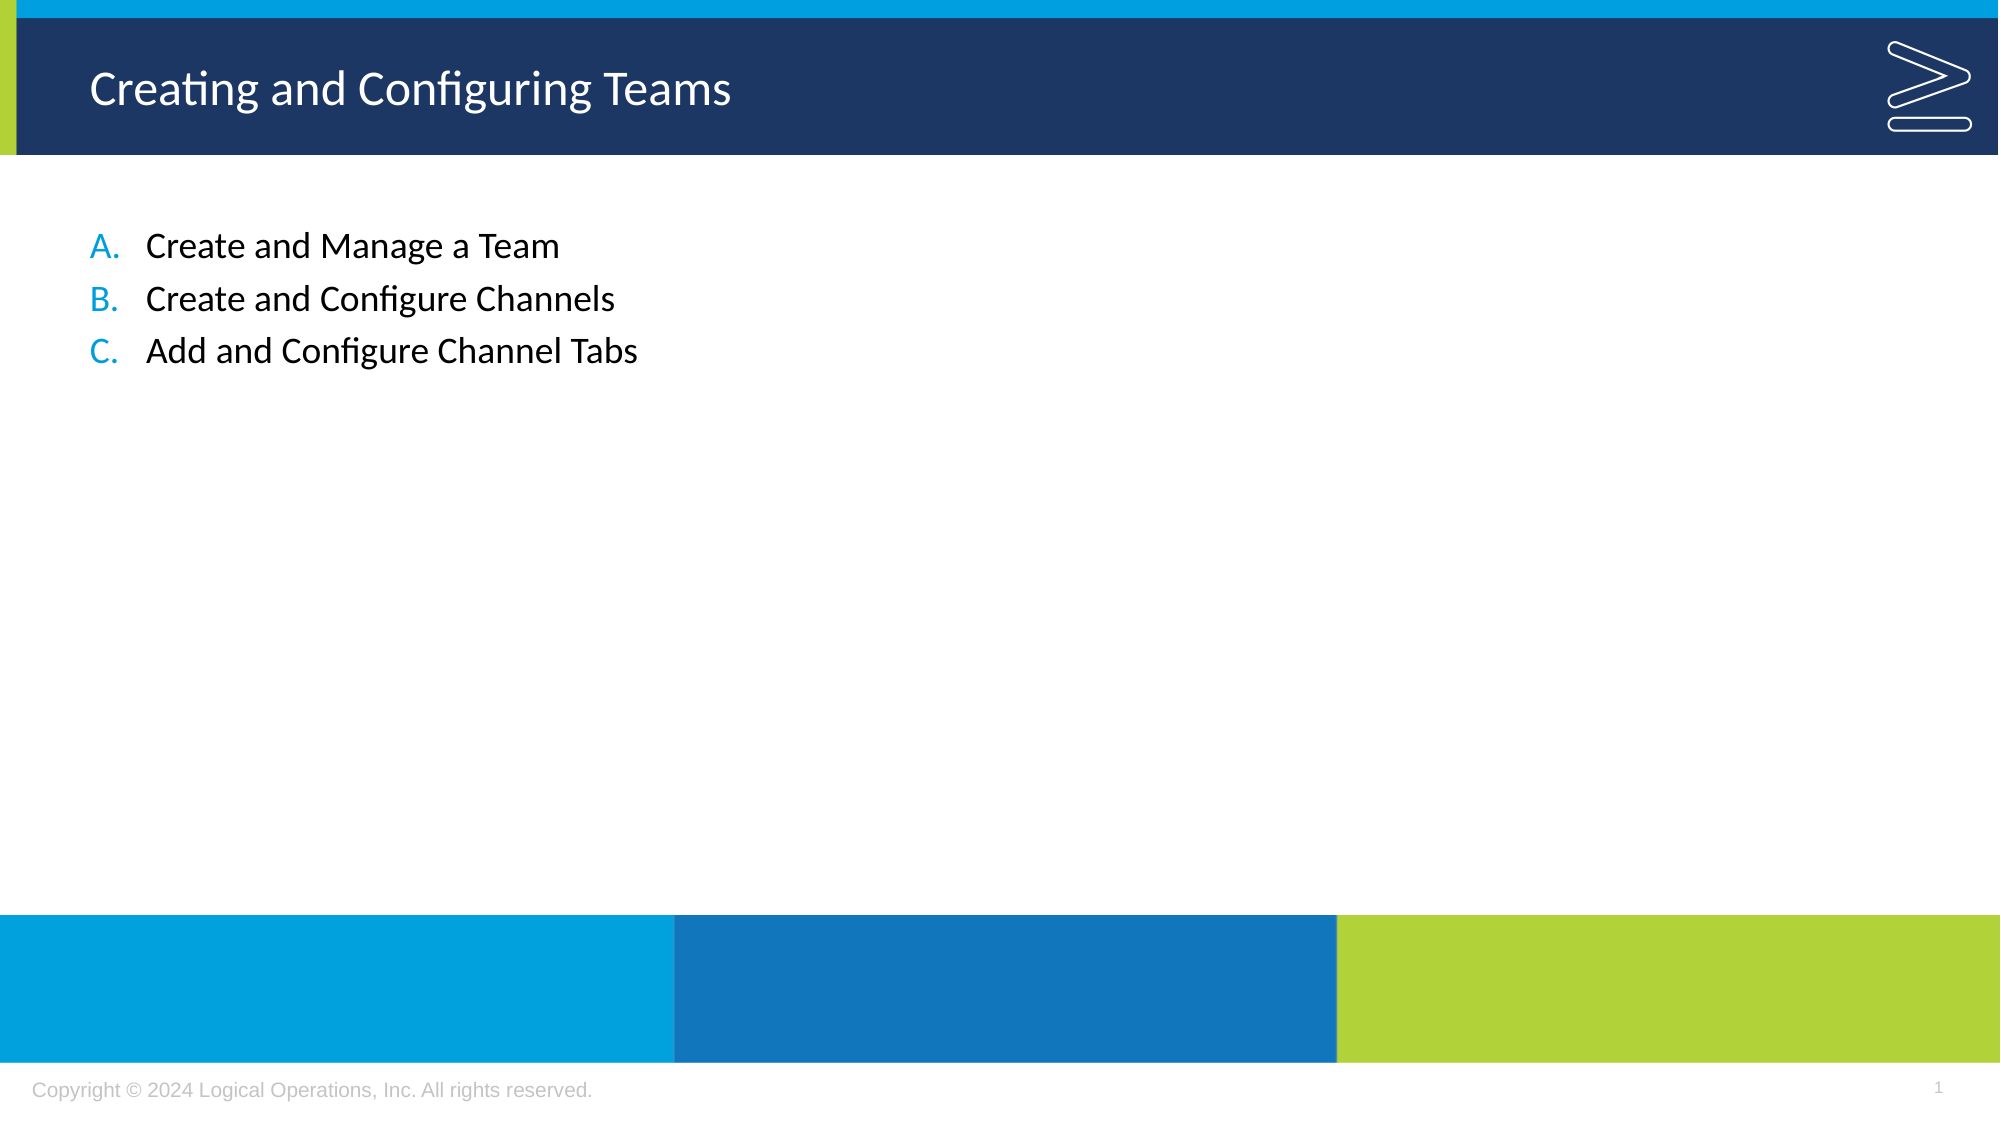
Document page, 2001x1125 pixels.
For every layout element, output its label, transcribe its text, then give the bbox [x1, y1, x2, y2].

picture [674, 915, 2000, 1063]
picture [1850, 19, 1998, 155]
picture [0, 0, 74, 155]
slide_number 1 [1491, 1057, 1959, 1118]
list Create and Manage a Team Create and Configure Channels Add and Configure Channel Tabs [74, 213, 1926, 892]
title Creating and Configuring Teams [74, 16, 1850, 155]
